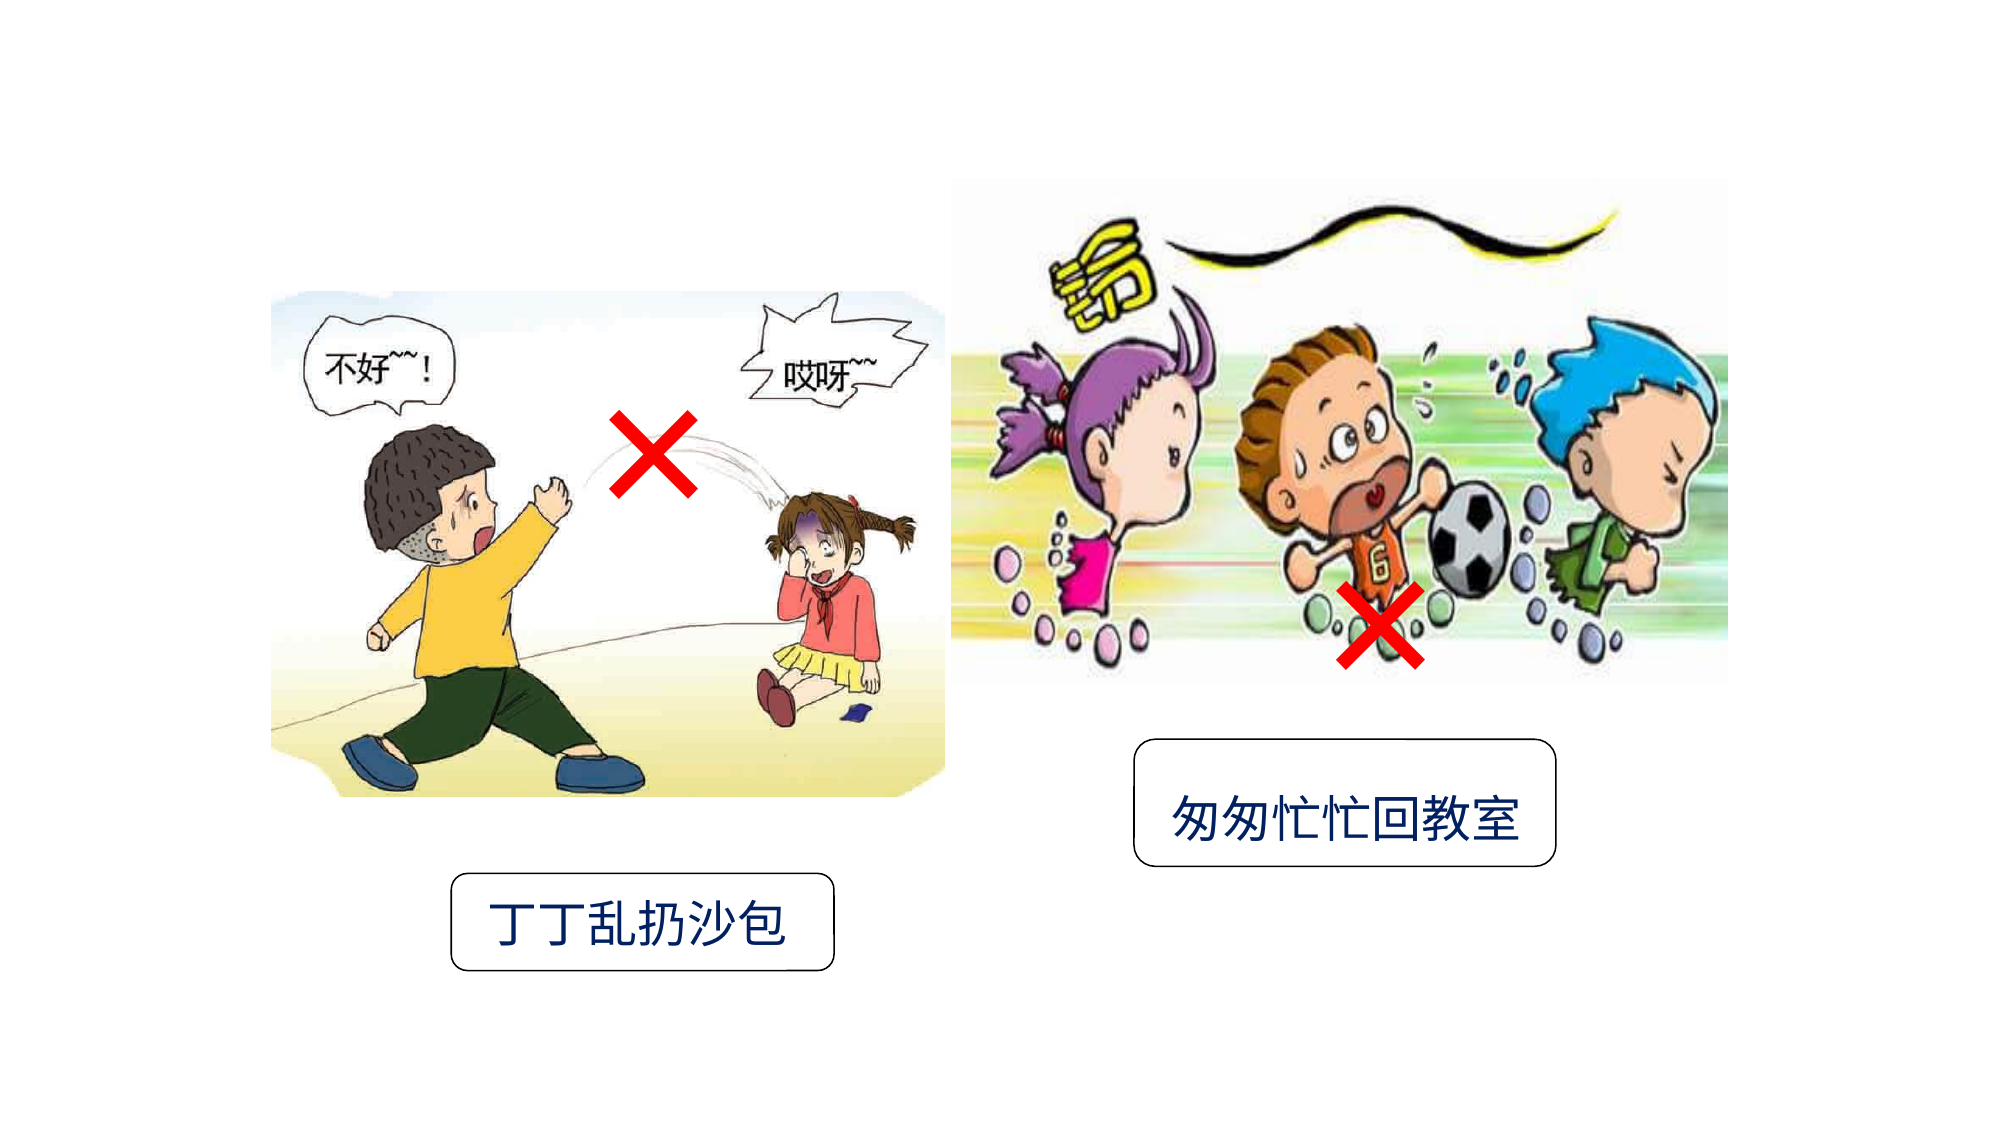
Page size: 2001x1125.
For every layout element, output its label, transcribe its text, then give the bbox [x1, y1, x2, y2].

text_box [1137, 739, 1553, 749]
text_box [451, 873, 834, 971]
text_box × [1307, 693, 1455, 740]
text_box 丁丁乱扔沙包 [472, 885, 1055, 960]
text_box [1136, 855, 1554, 867]
text_box 匆匆忙忙回教室 [1121, 749, 1848, 855]
picture [951, 178, 1728, 685]
picture [270, 290, 945, 797]
